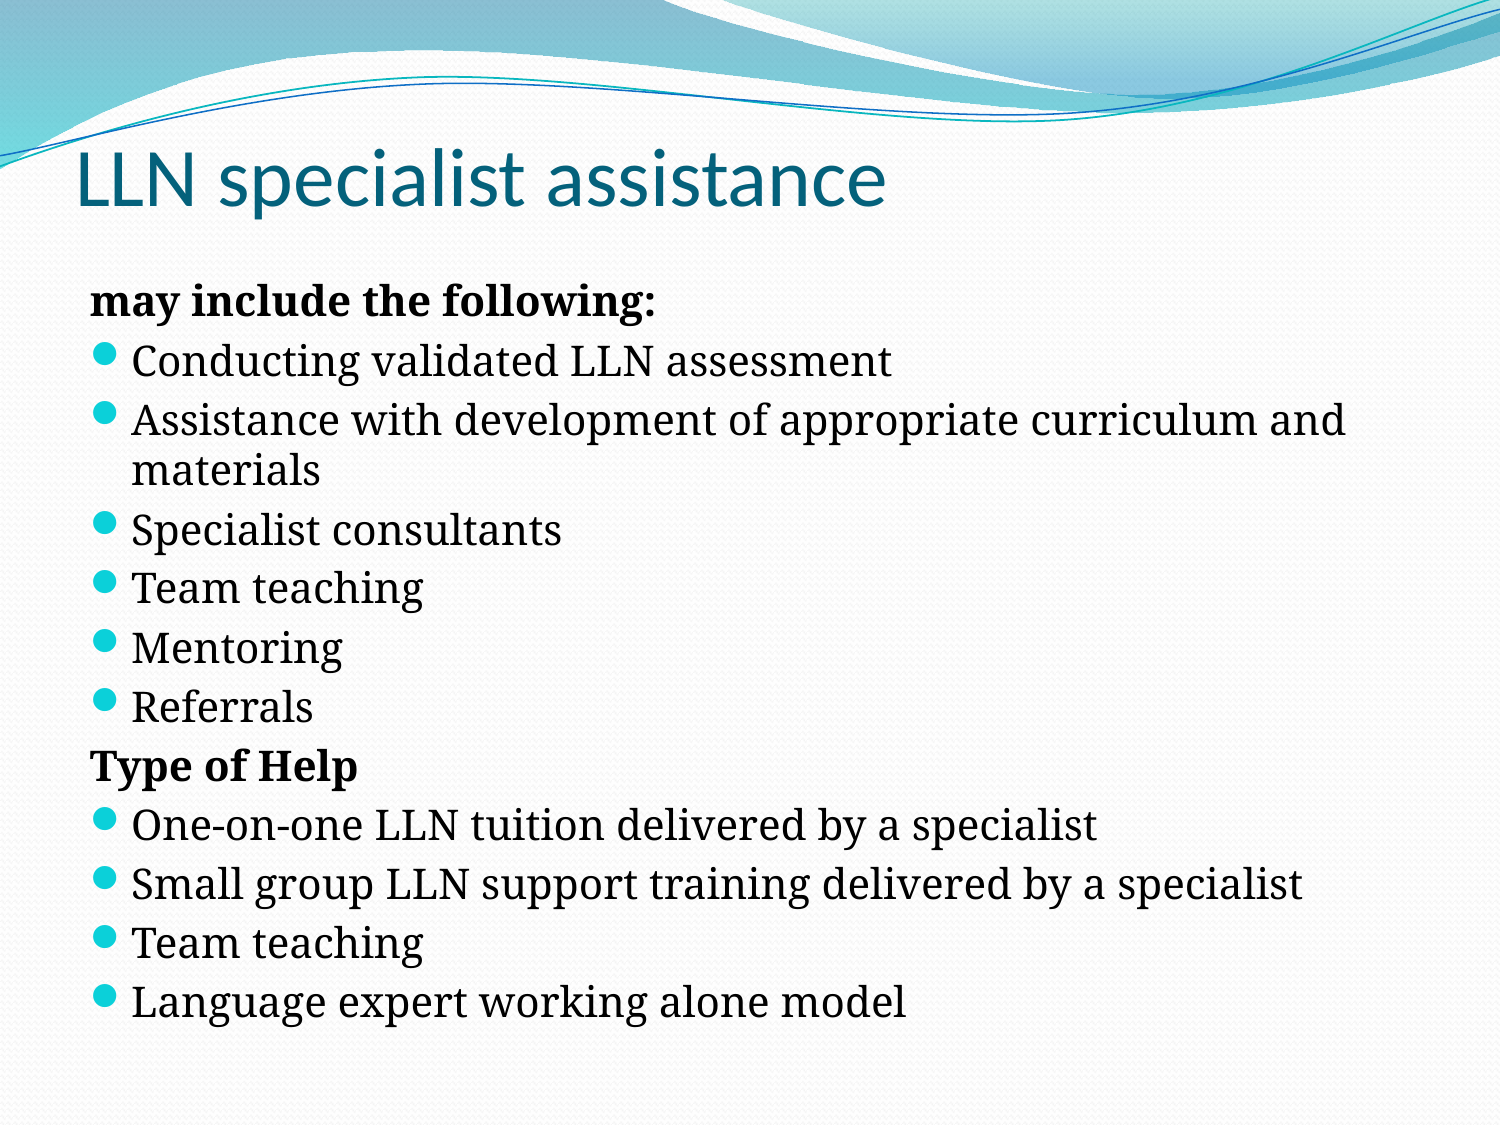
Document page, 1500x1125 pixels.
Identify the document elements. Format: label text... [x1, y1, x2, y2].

title LLN specialist assistance [75, 115, 1425, 267]
list may include the following: Conducting validated LLN assessment Assistance with development of appropriate curriculum and materials Specialist consultants Team teaching Mentoring Referrals Type of Help One-on-one LLN tuition delivered by a specialist Small group LLN support training delivered by a specialist Team teaching Language expert working alone model [75, 267, 1425, 1038]
